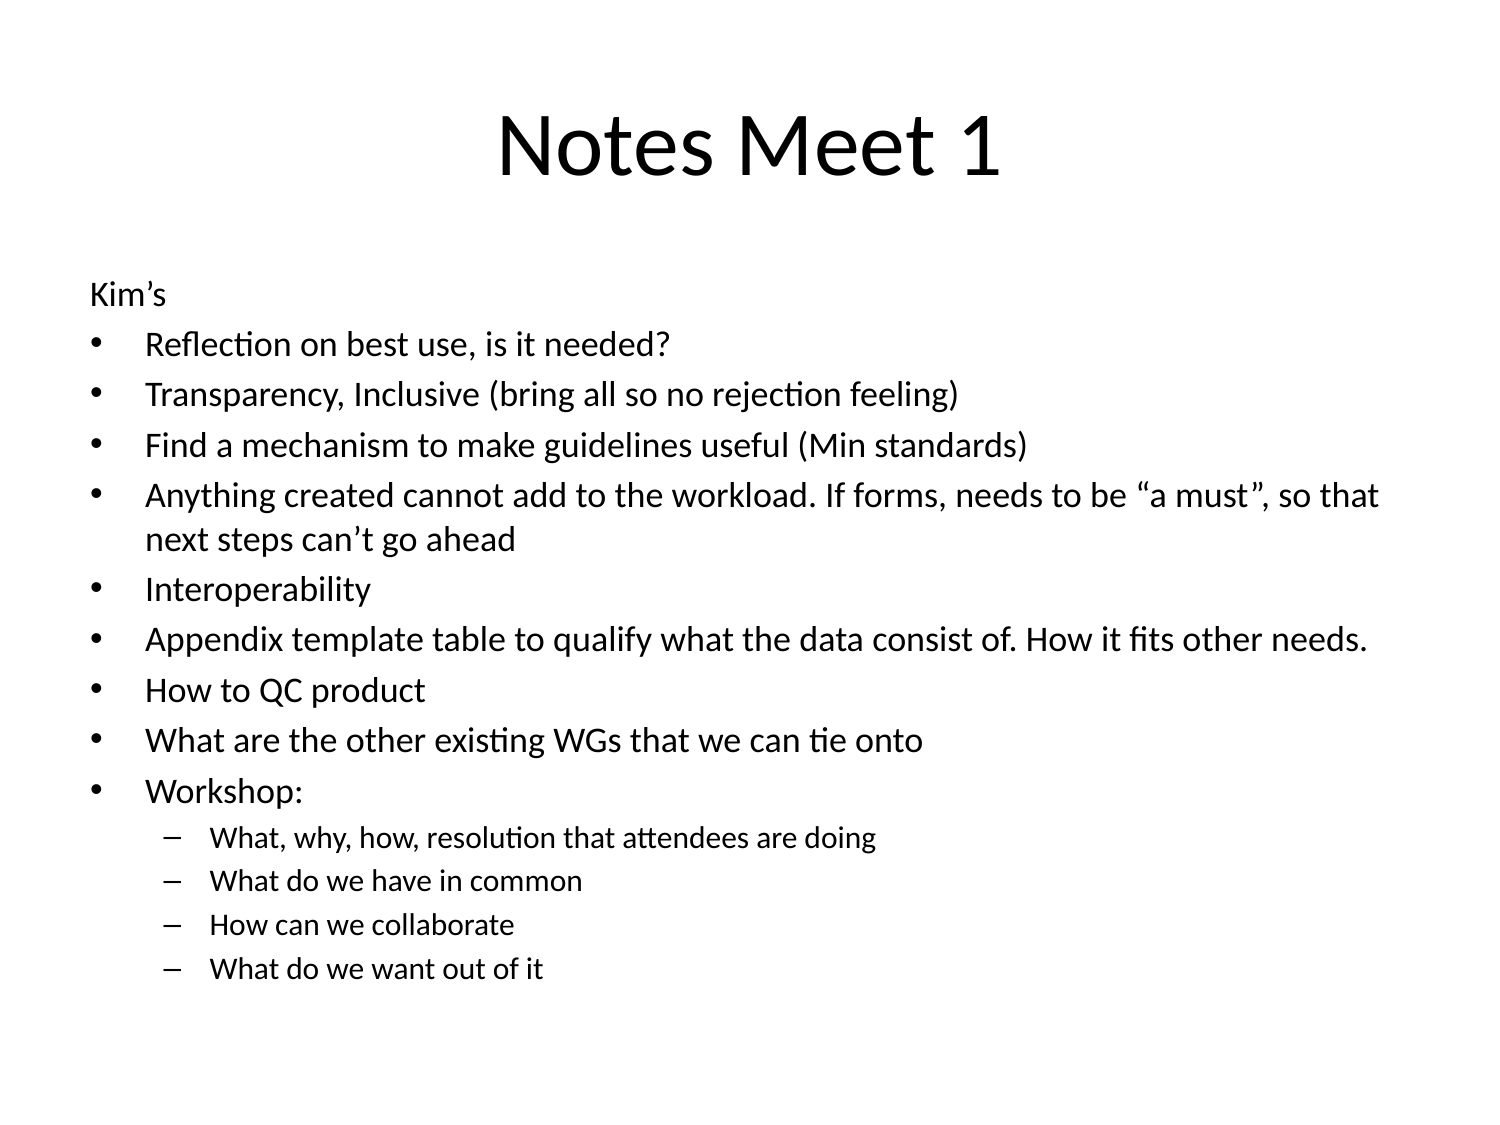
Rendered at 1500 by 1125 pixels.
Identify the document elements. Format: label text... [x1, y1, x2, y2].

title Notes Meet 1 [75, 45, 1425, 233]
list Kim’s Reflection on best use, is it needed? Transparency, Inclusive (bring all so no rejection feeling) Find a mechanism to make guidelines useful (Min standards) Anything created cannot add to the workload. If forms, needs to be “a must”, so that next steps can’t go ahead Interoperability Appendix template table to qualify what the data consist of. How it fits other needs. How to QC product What are the other existing WGs that we can tie onto Workshop: What, why, how, resolution that attendees are doing What do we have in common How can we collaborate What do we want out of it [75, 262, 1425, 1005]
